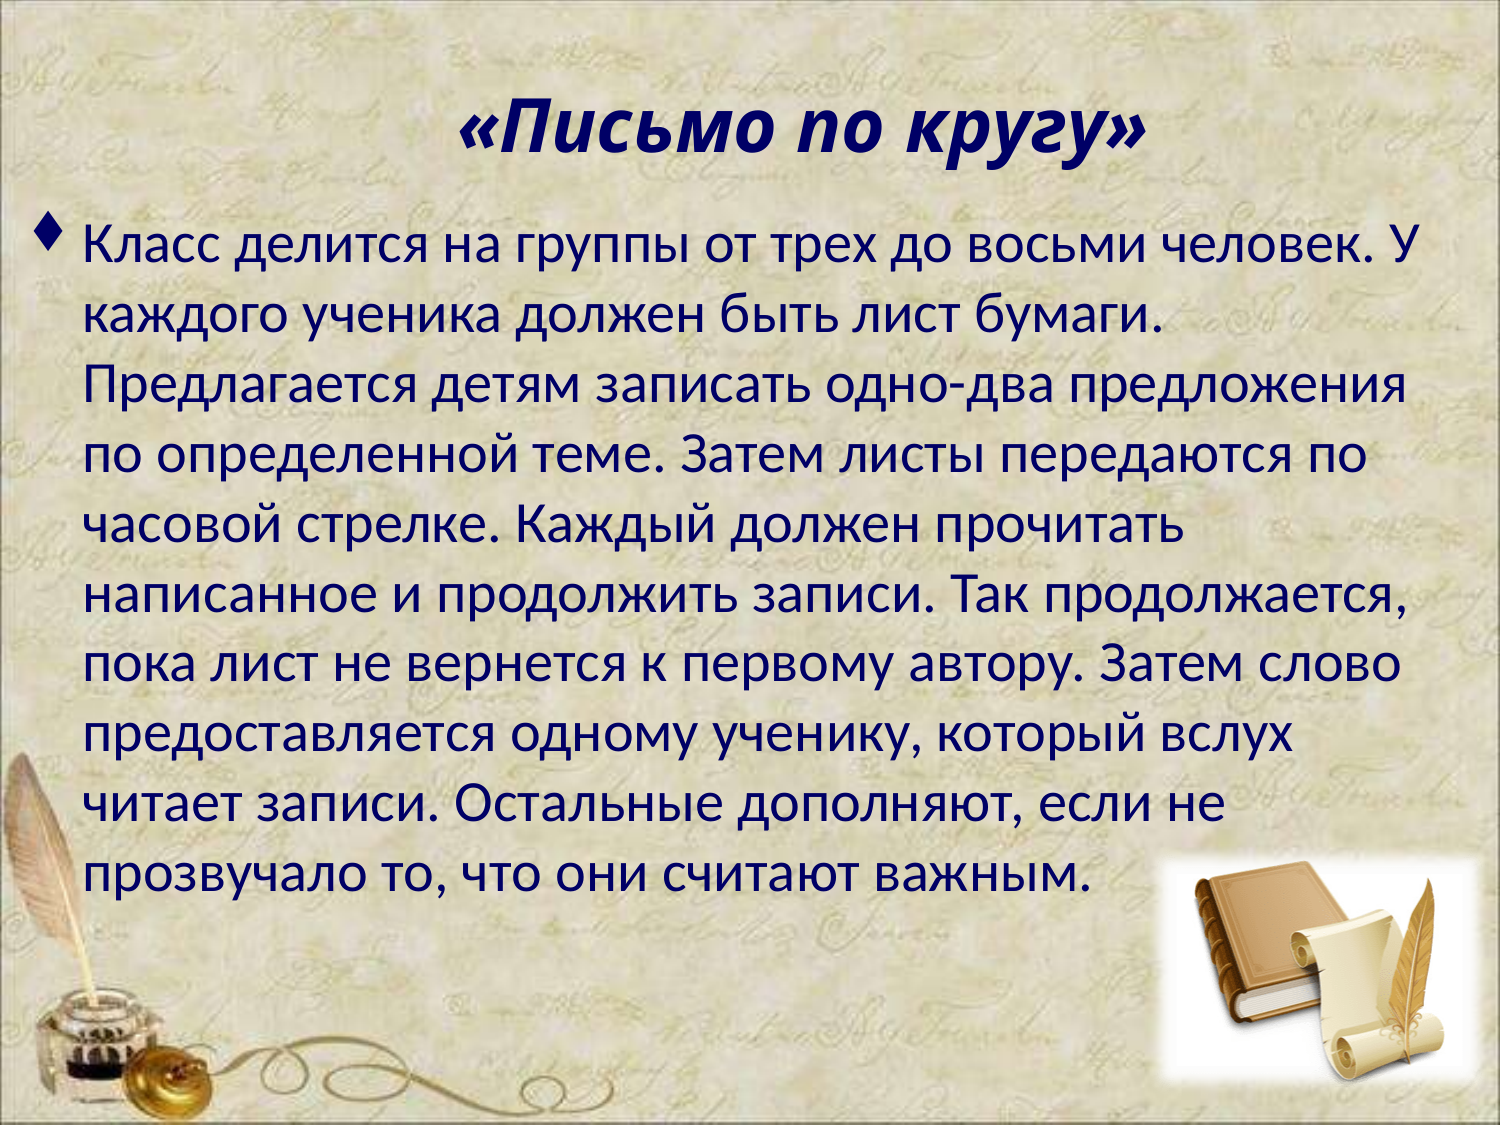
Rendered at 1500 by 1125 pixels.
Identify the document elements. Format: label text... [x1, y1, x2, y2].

picture [0, 0, 1500, 1125]
text_box «Письмо по кругу» [153, 48, 1453, 196]
text_box Класс делится на группы от трех до восьми человек. У каждого ученика должен быть лист бумаги. Предлагается детям записать одно-два предложения по определенной теме. Затем листы передаются по часовой стрелке. Каждый должен прочитать написанное и продолжить записи. Так продолжается, пока лист не вернется к первому автору. Затем слово предоставляется одному ученику, который вслух читает записи. Остальные дополняют, если не прозвучало то, что они считают важным. [11, 196, 1465, 923]
